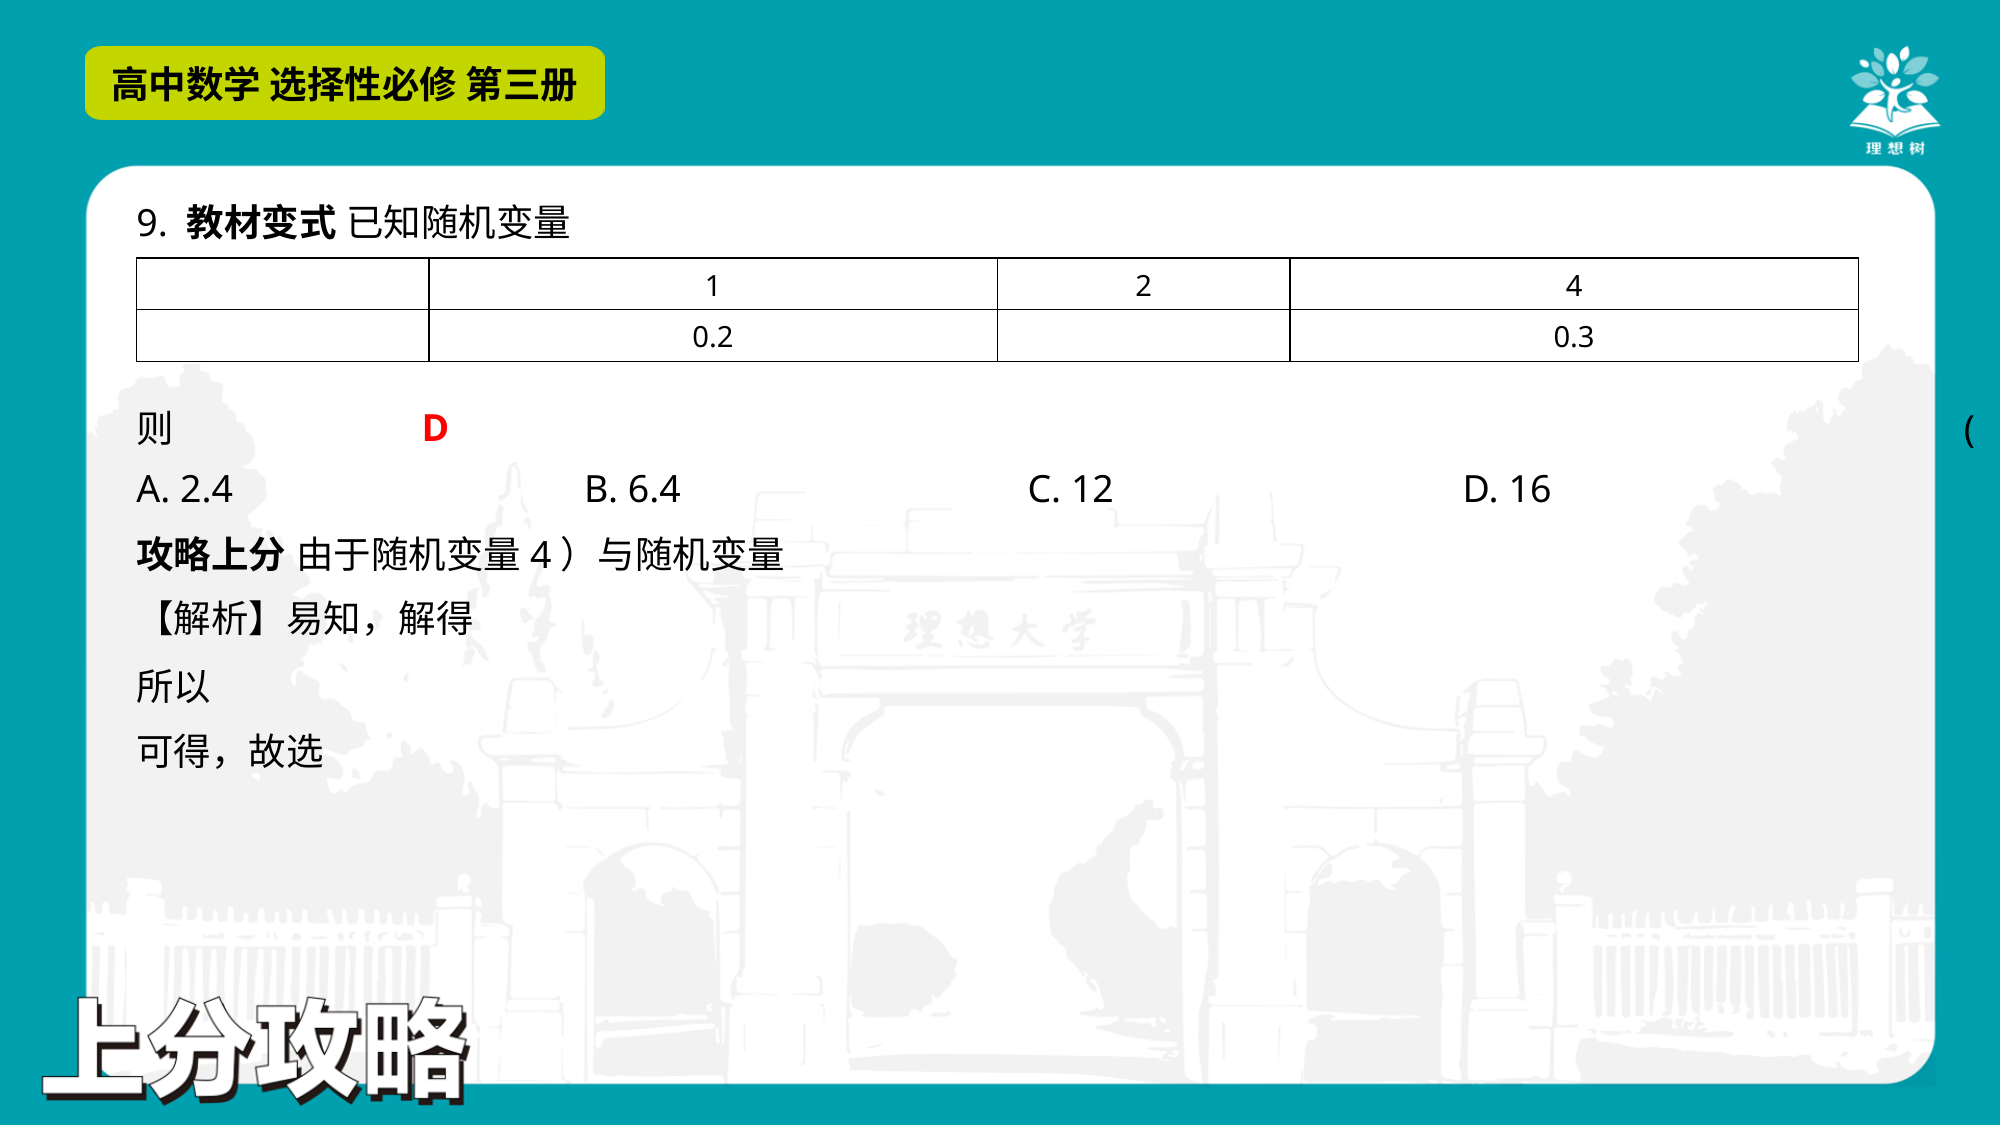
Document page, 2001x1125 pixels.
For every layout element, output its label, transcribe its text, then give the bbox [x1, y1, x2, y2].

picture [0, 0, 2000, 1125]
text_box A. 2.4 B. 6.4 C. 12 D. 16 [136, 442, 1865, 502]
text_box D [408, 382, 463, 442]
